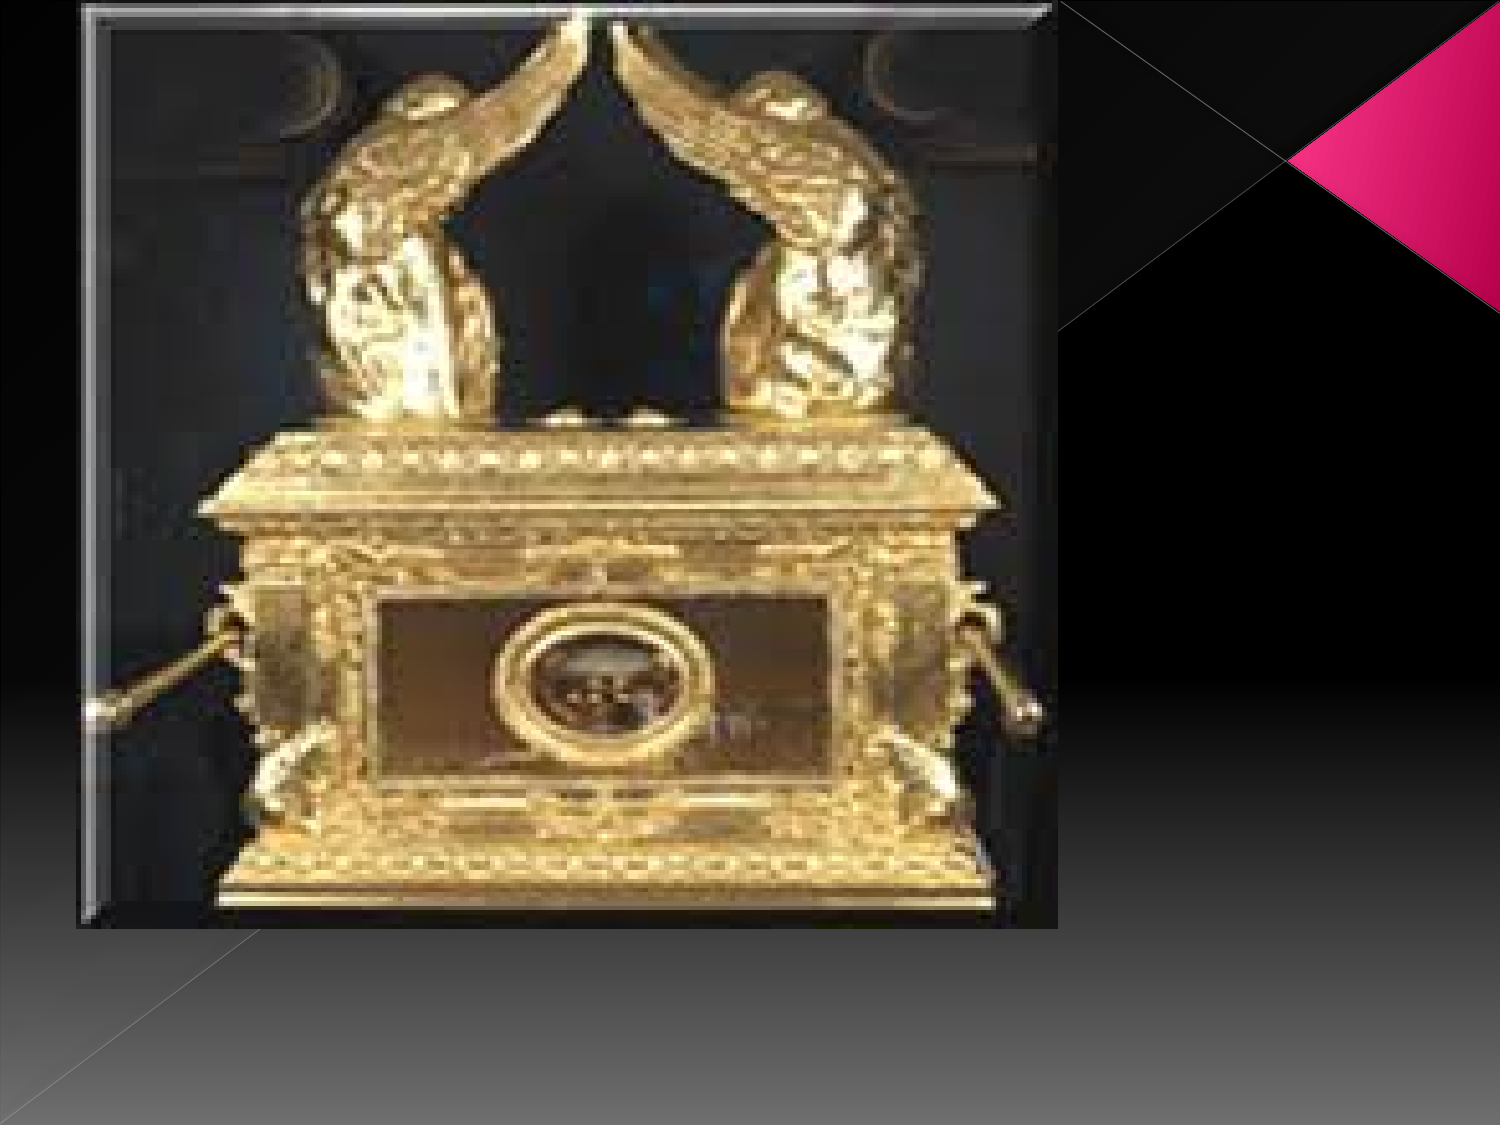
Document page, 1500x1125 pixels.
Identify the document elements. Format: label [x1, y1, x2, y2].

picture [76, 0, 1058, 929]
